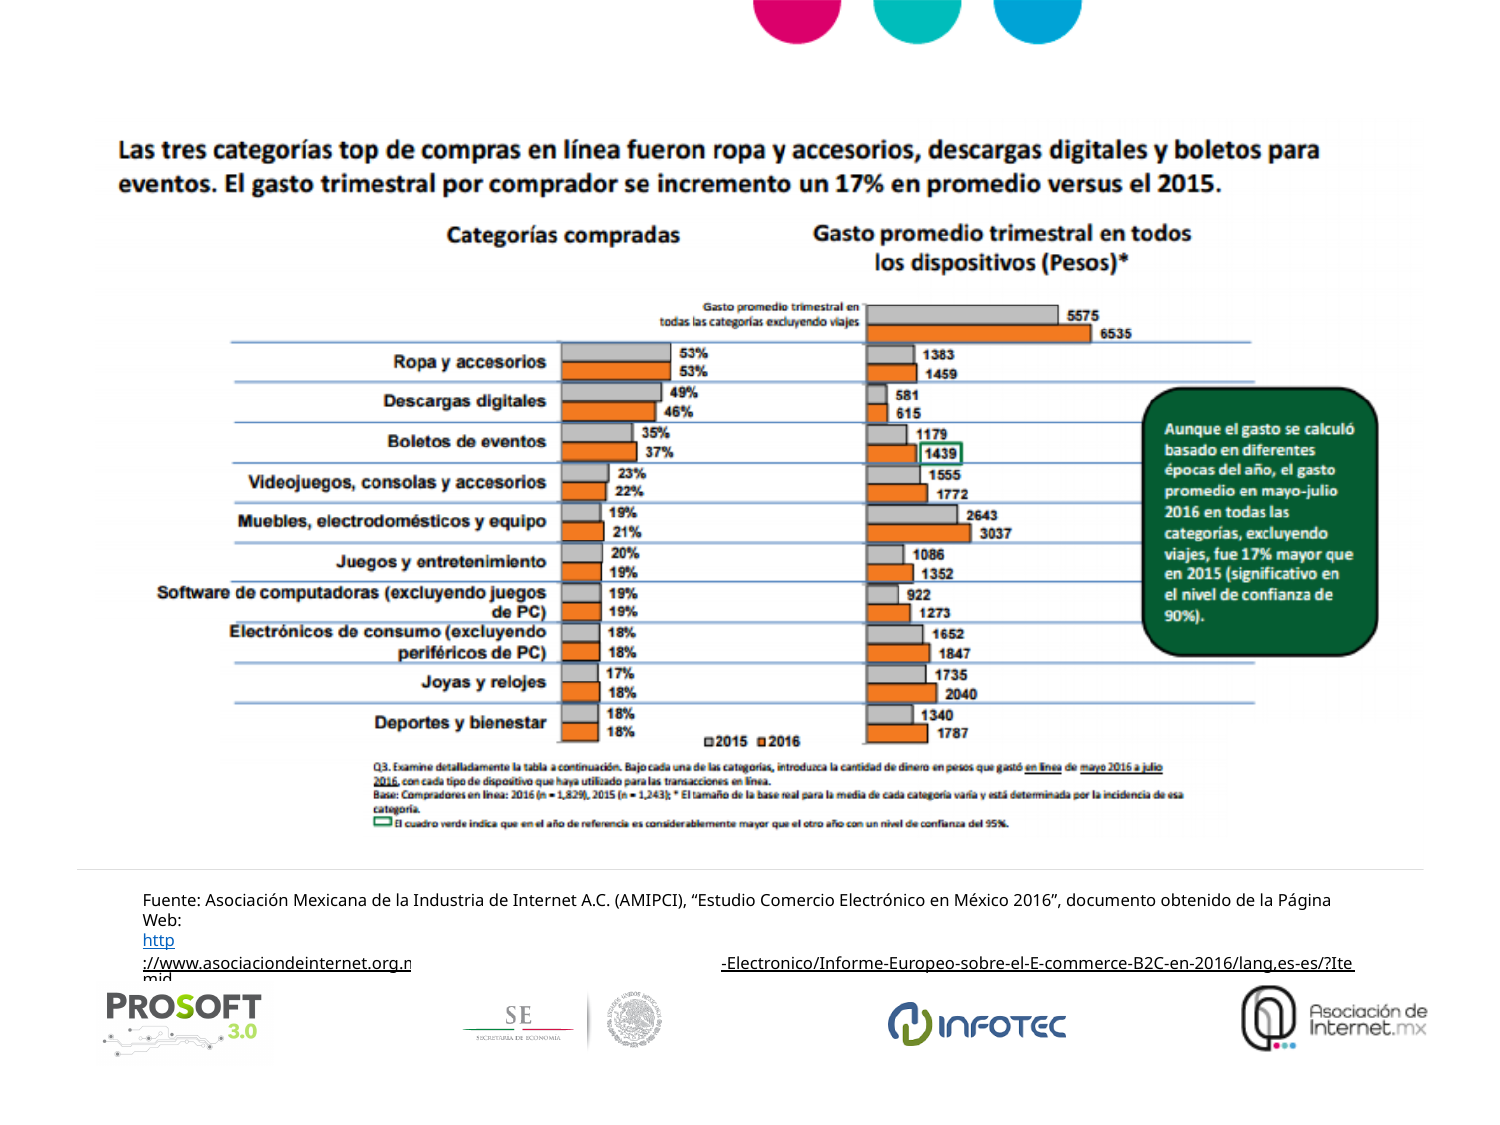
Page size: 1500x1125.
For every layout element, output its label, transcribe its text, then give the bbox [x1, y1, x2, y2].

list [77, 118, 1424, 870]
text_box Fuente: Asociación Mexicana de la Industria de Internet A.C. (AMIPCI), “Estudio Comercio Electrónico en México 2016”, documento obtenido de la Página Web: http://www.asociaciondeinternet.org.mx/es/component/remository/Comercio-Electronico/Informe-Europeo-sobre-el-E-commerce-B2C-en-2016/lang,es-es/?Itemid= [127, 882, 1373, 1043]
picture [0, 0, 1500, 1125]
